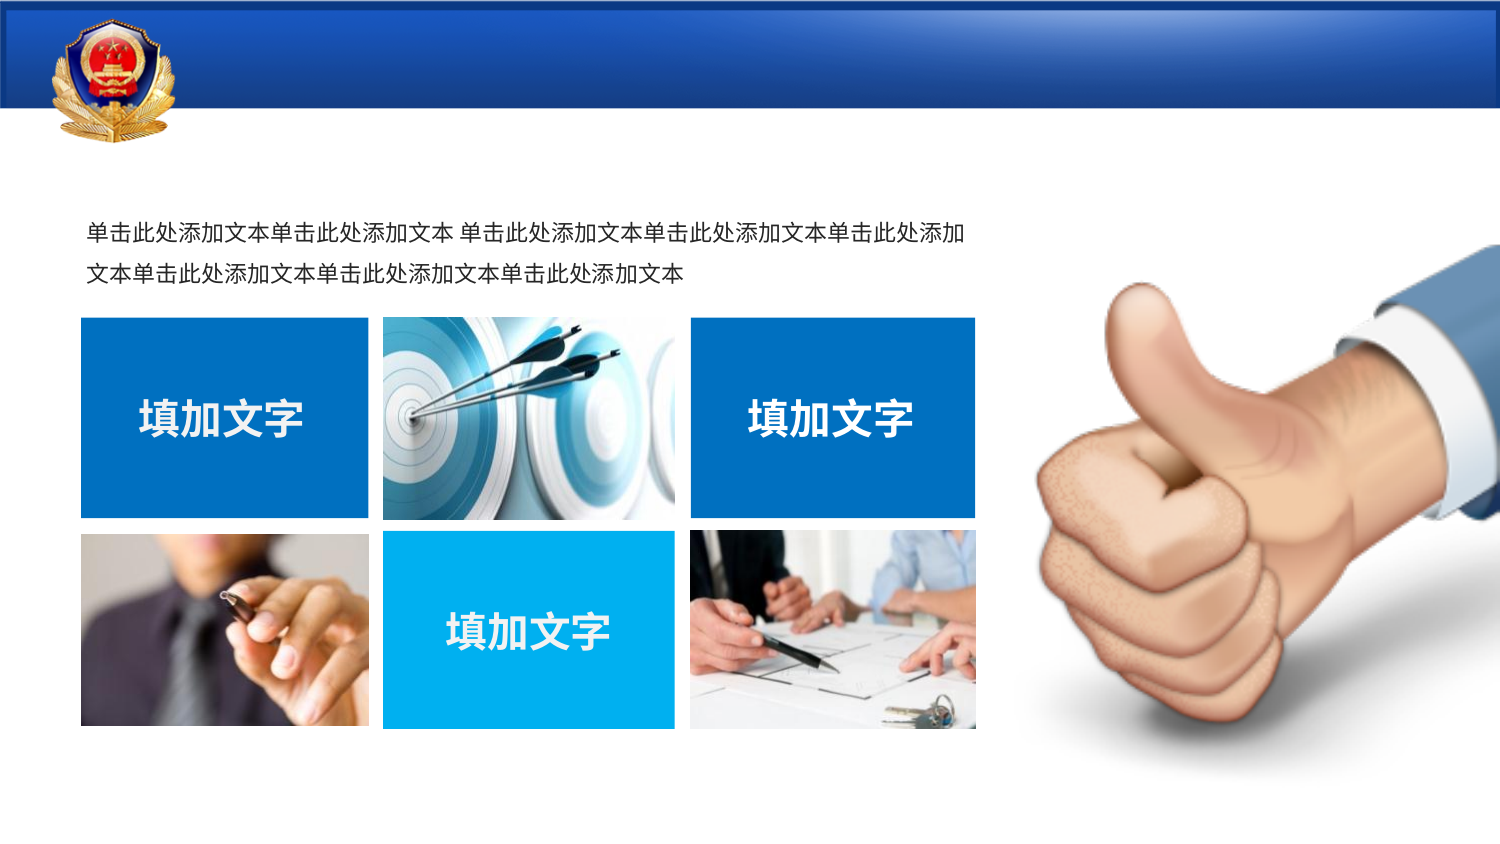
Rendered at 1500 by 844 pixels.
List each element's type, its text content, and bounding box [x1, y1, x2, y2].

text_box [80, 317, 369, 519]
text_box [690, 317, 976, 519]
text_box 单击此处添加文本单击此处添加文本 单击此处添加文本单击此处添加文本单击此处添加文本单击此处添加文本单击此处添加文本单击此处添加文本 [72, 197, 997, 294]
picture [80, 534, 369, 726]
picture [383, 317, 675, 520]
picture [997, 173, 1500, 818]
picture [0, 0, 1500, 144]
picture [690, 530, 976, 729]
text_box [383, 530, 675, 729]
